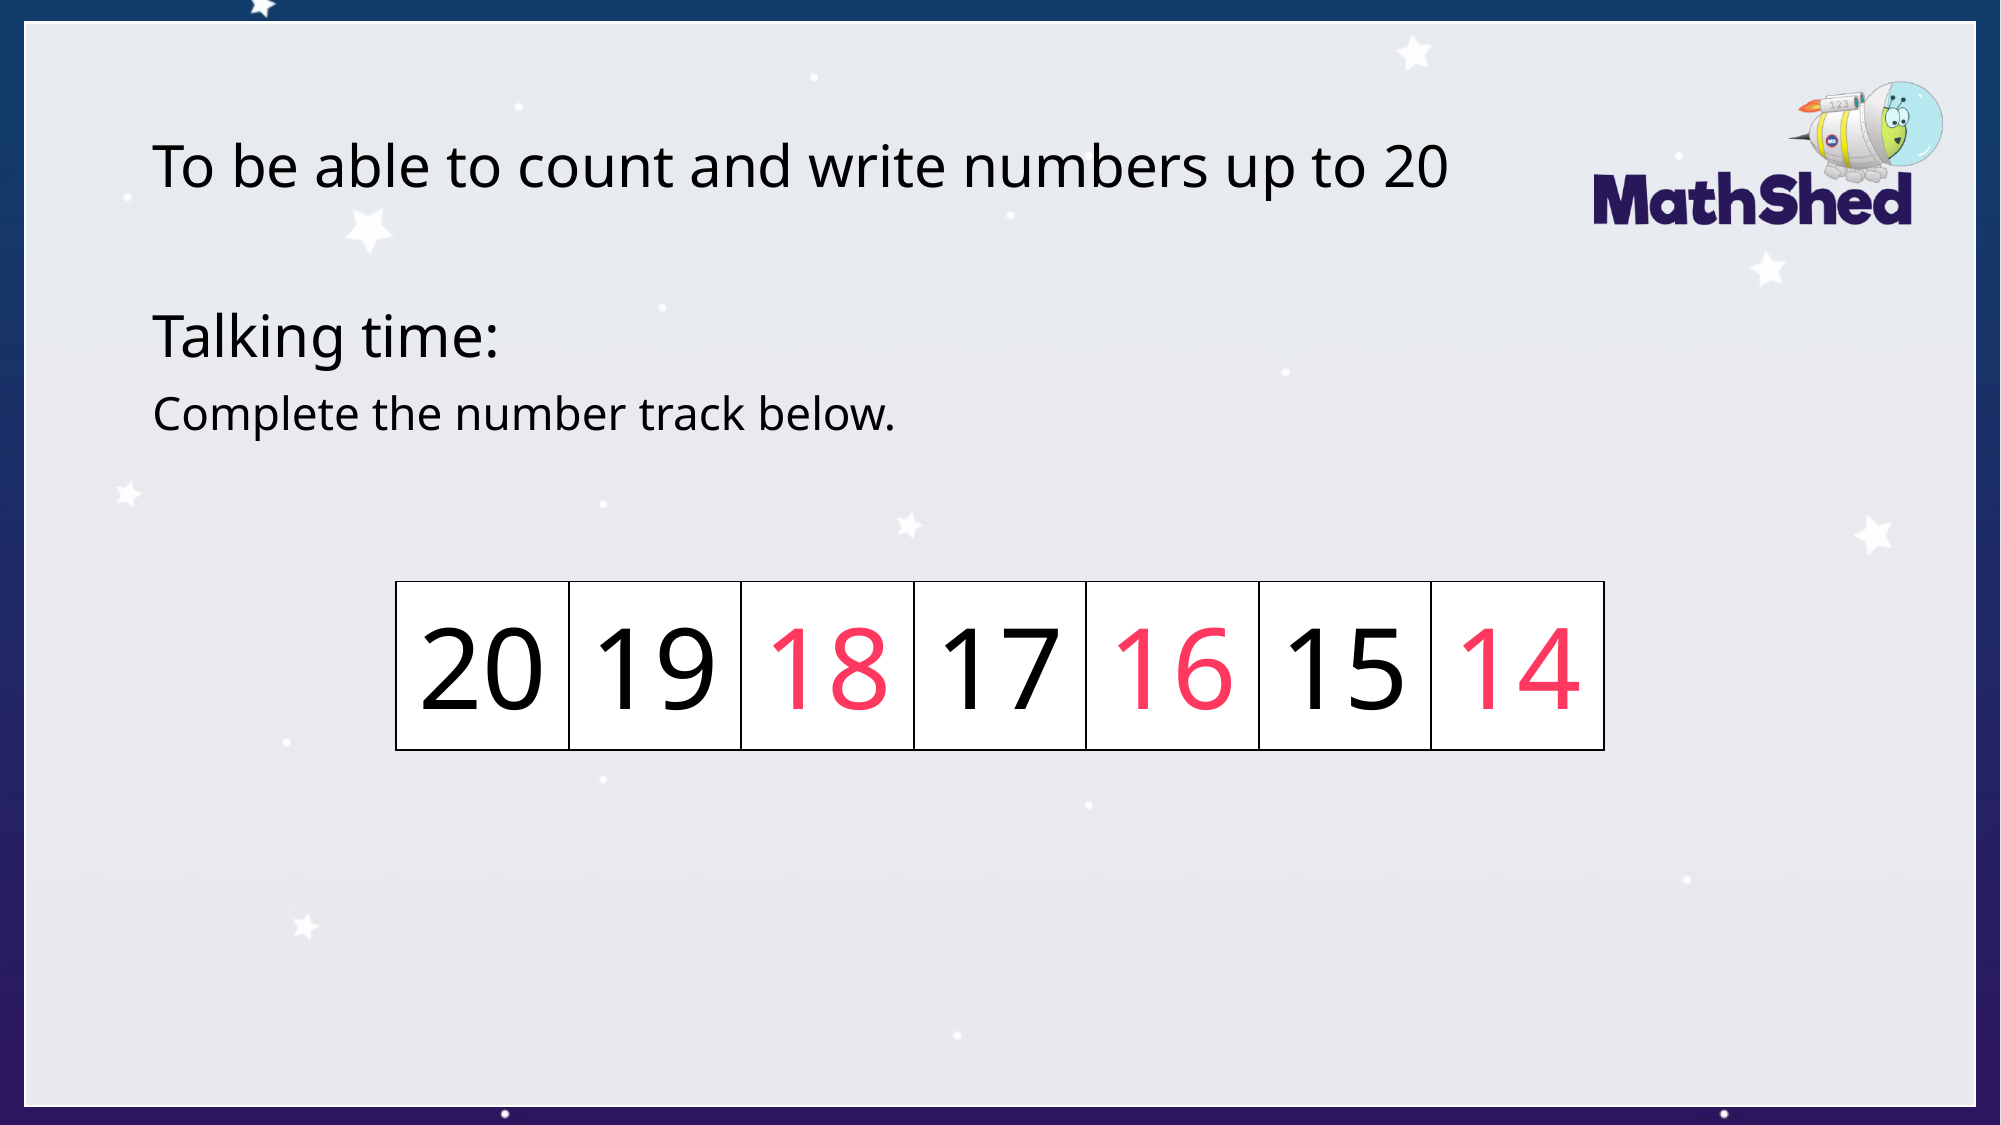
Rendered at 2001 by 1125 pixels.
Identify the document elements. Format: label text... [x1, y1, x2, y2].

table_header 15 [1260, 582, 1430, 749]
table_header 16 [1087, 582, 1258, 749]
table_header 17 [915, 582, 1085, 749]
picture [0, 0, 2001, 1125]
table_header 19 [570, 582, 740, 749]
table_header 14 [1432, 582, 1603, 749]
table_header 20 [397, 582, 568, 749]
list Talking time: Complete the number track below. [137, 299, 1863, 1014]
table_header 18 [742, 582, 913, 749]
title To be able to count and write numbers up to 20 [137, 59, 1578, 278]
